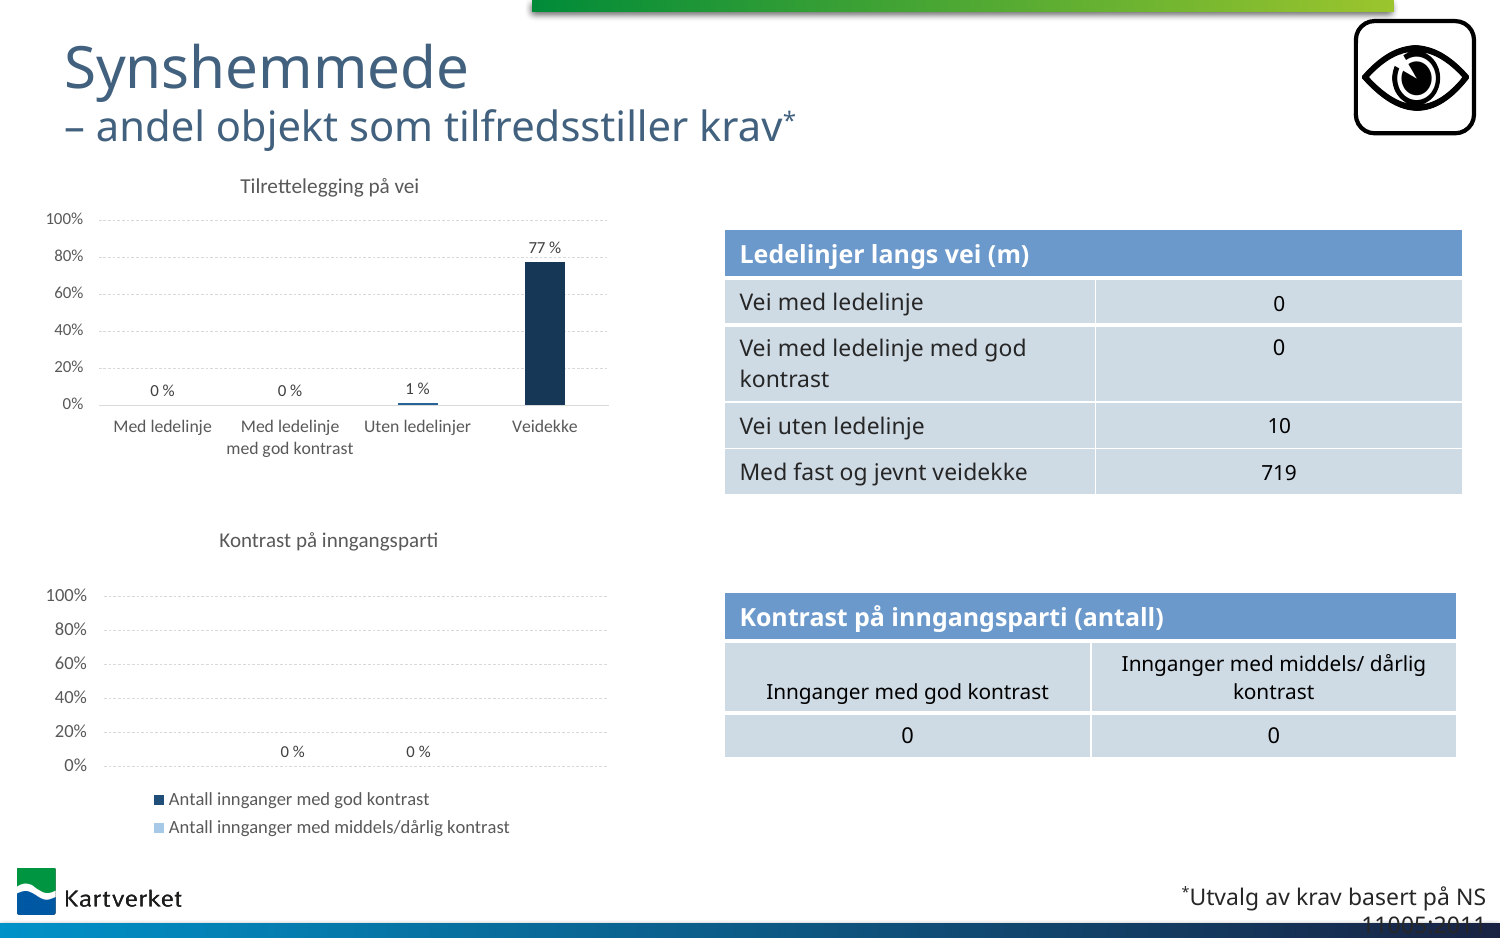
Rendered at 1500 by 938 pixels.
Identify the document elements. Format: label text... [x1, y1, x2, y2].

text_box Synshemmede – andel objekt som tilfredsstiller krav* [49, 24, 1431, 158]
table_cell Innganger med god kontrast [725, 643, 1090, 711]
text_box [1355, 20, 1475, 134]
picture [41, 520, 617, 846]
table_header Kontrast på inngangsparti (antall) [725, 593, 1456, 639]
table_cell Vei med ledelinje [725, 280, 1095, 323]
table_header Ledelinjer langs vei (m) [725, 230, 1462, 276]
table_cell 719 [1096, 449, 1462, 494]
table_cell 0 [1096, 280, 1462, 323]
table_cell 0 [1096, 327, 1462, 401]
table_cell 0 [725, 715, 1090, 757]
picture [41, 166, 619, 492]
table_cell 10 [1096, 403, 1462, 448]
text_box *Utvalg av krav basert på NS 11005:2011 [1068, 873, 1500, 938]
table_cell Innganger med middels/ dårlig kontrast [1092, 643, 1456, 711]
table_cell 0 [1092, 715, 1456, 757]
table_cell Vei uten ledelinje [725, 403, 1095, 448]
table_cell Med fast og jevnt veidekke [725, 449, 1095, 494]
table_cell Vei med ledelinje med god kontrast [725, 327, 1095, 401]
